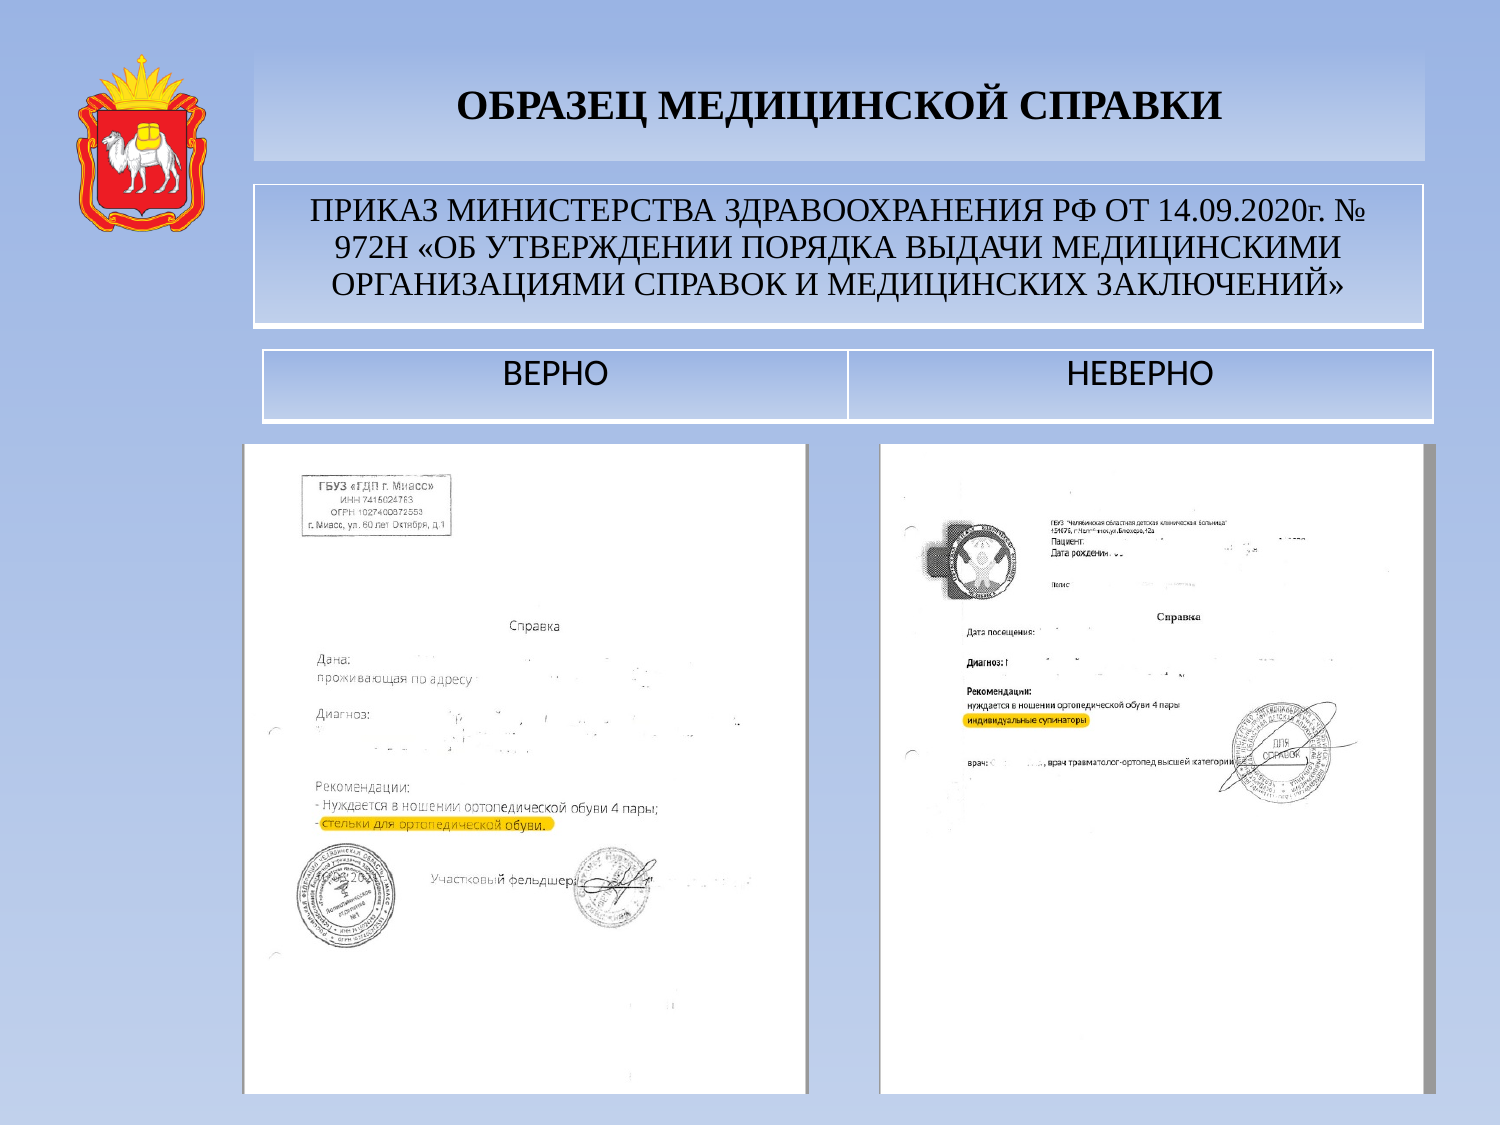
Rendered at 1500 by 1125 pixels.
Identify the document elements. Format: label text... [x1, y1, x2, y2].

title ОБРАЗЕЦ МЕДИЦИНСКОЙ СПРАВКИ [253, 45, 1425, 161]
table_header ПРИКАЗ МИНИСТЕРСТВА ЗДРАВООХРАНЕНИЯ РФ ОТ 14.09.2020г. № 972Н «ОБ УТВЕРЖДЕНИИ ПОРЯДКА ВЫДАЧИ МЕДИЦИНСКИМИ ОРГАНИЗАЦИЯМИ СПРАВОК И МЕДИЦИНСКИХ ЗАКЛЮЧЕНИЙ» [255, 185, 1422, 323]
picture [76, 54, 207, 232]
picture [879, 444, 1436, 1095]
table_header НЕВЕРНО [849, 351, 1432, 419]
picture [241, 444, 810, 1095]
table_header ВЕРНО [264, 351, 847, 419]
